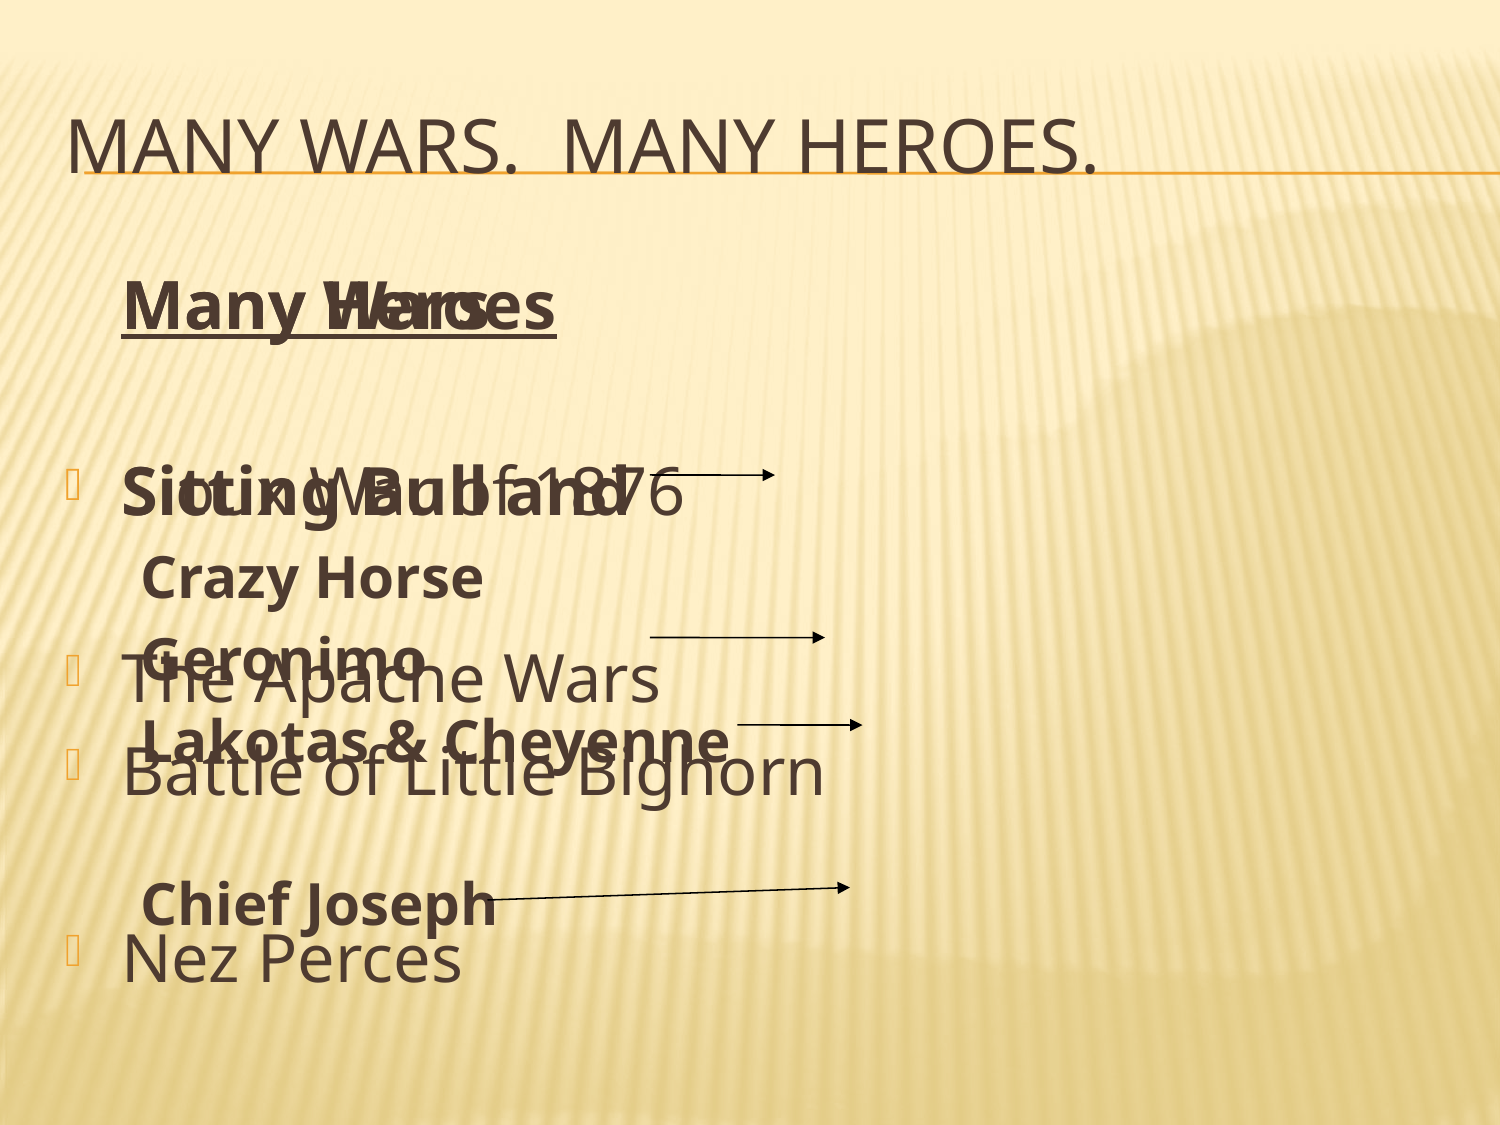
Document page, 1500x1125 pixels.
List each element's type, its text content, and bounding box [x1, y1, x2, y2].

list Many Heroes Sitting Bull and Crazy Horse Geronimo Lakotas & Cheyenne Chief Joseph [49, 254, 1476, 998]
title Many Wars. Many Heroes. [49, 75, 1475, 213]
text_box [737, 718, 863, 732]
text_box [487, 881, 850, 901]
text_box [649, 468, 775, 482]
text_box [649, 631, 826, 644]
